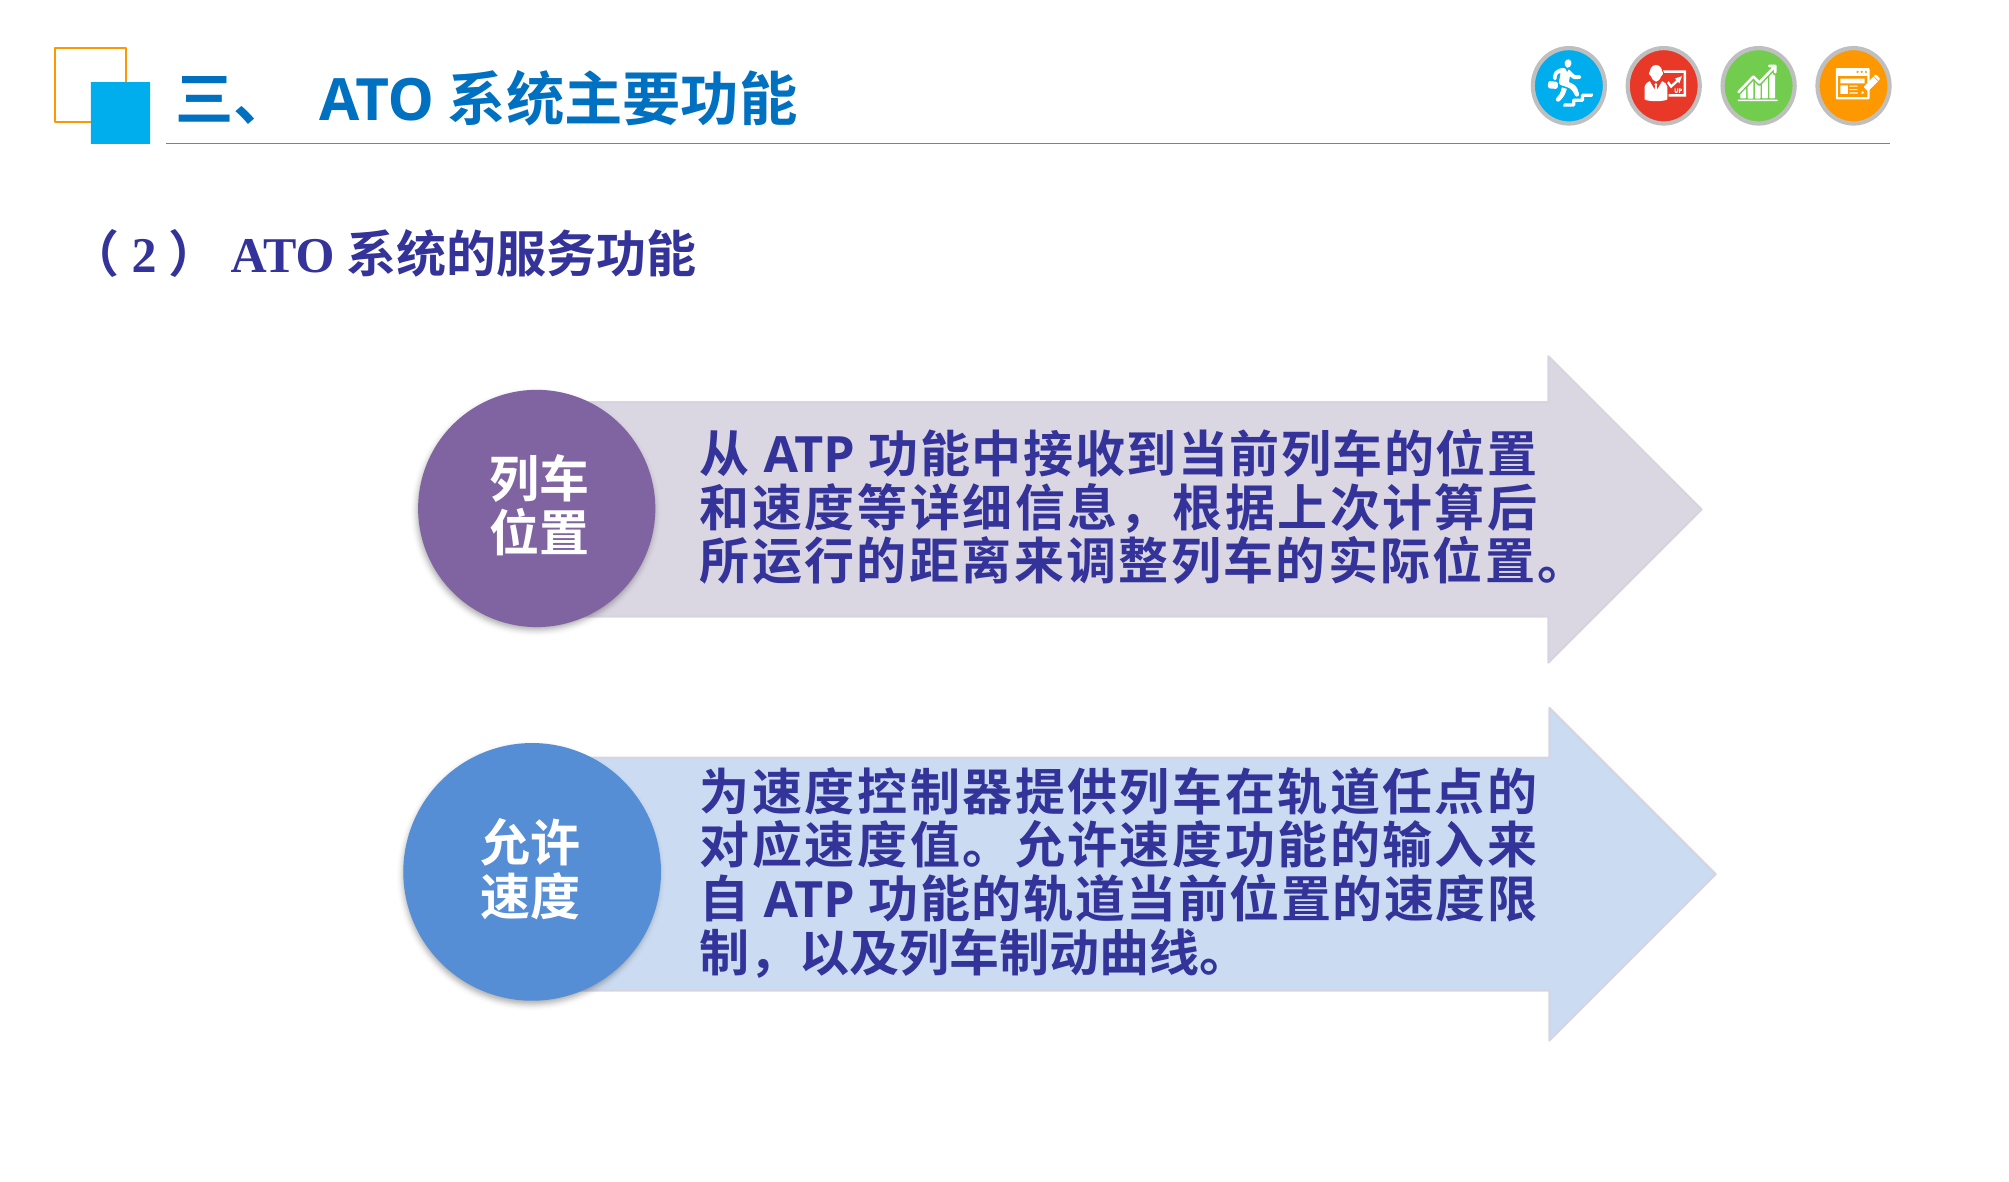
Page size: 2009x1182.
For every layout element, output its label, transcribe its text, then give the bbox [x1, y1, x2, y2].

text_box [403, 707, 1716, 1041]
text_box （2）ATO系统的服务功能 [54, 215, 1415, 291]
text_box 三、 ATO系统主要功能 [154, 51, 818, 142]
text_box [417, 355, 1702, 663]
